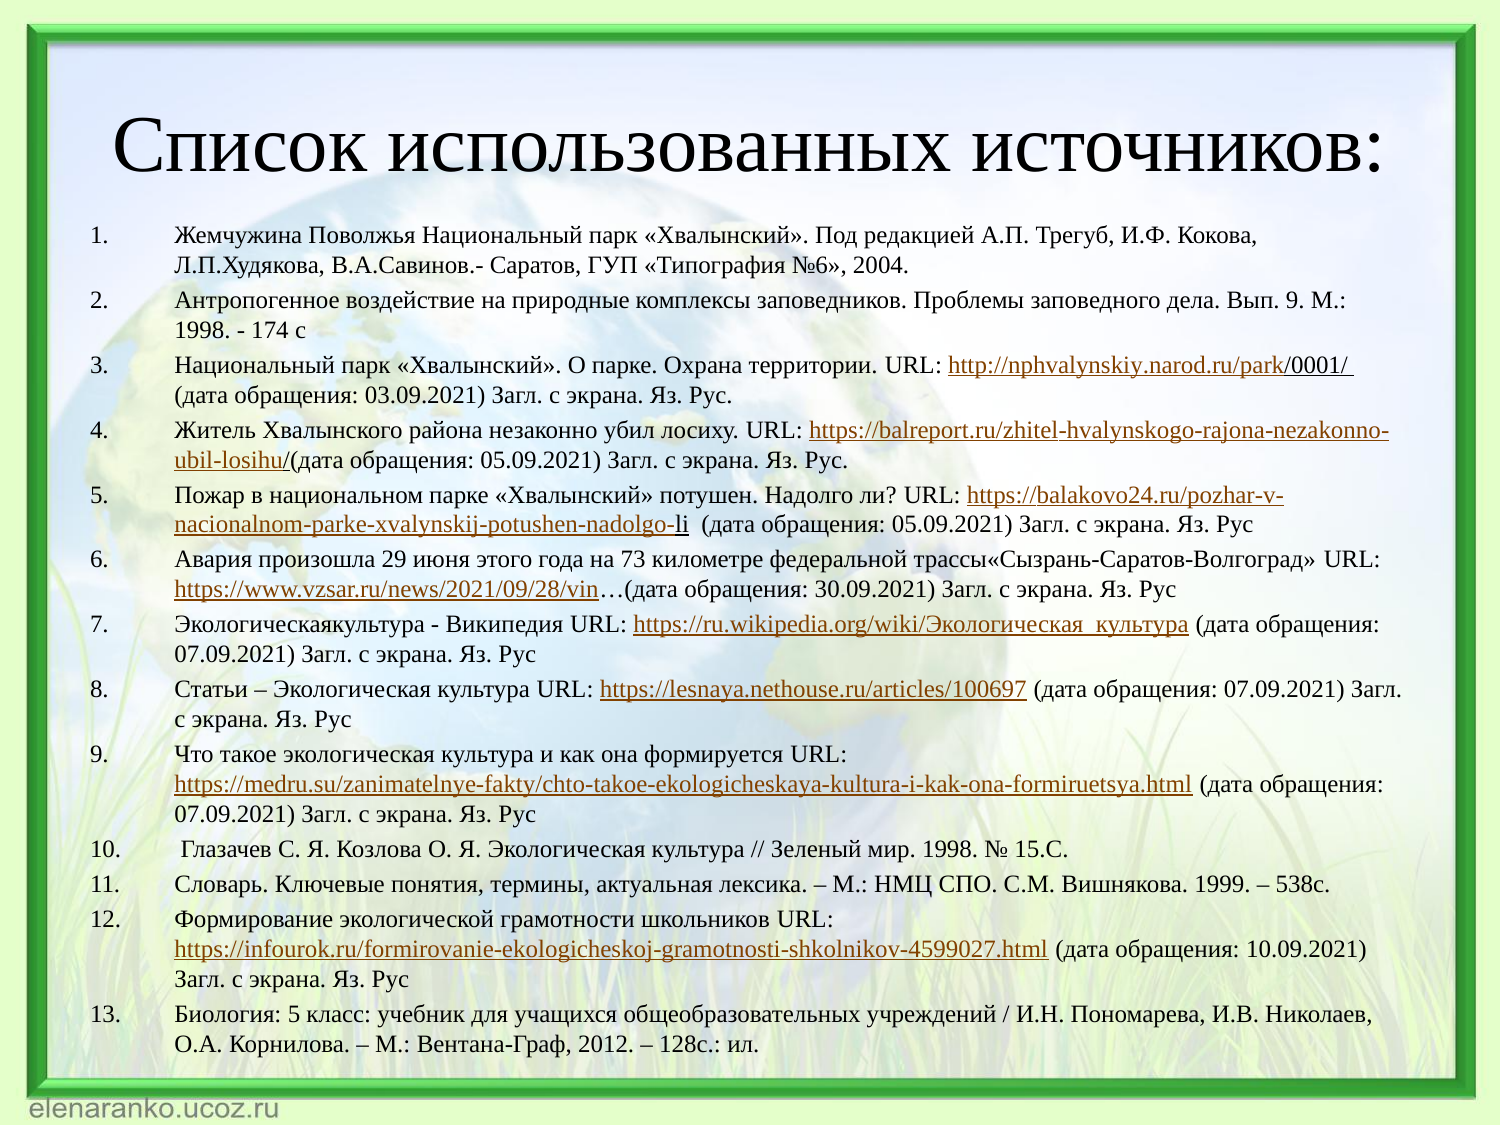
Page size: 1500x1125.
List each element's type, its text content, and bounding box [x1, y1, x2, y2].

title Список использованных источников: [75, 45, 1425, 210]
list Жемчужина Поволжья Национальный парк «Хвалынский». Под редакцией А.П. Трегуб, И.Ф. Кокова, Л.П.Худякова, В.А.Савинов.- Саратов, ГУП «Типография №6», 2004. Антропогенное воздействие на природные комплексы заповедников. Проблемы заповедного дела. Вып. 9. М.: 1998. - 174 с Национальный парк «Хвалынский». О парке. Охрана территории. URL: http://nphvalynskiy.narod.ru/park/0001/ (дата обращения: 03.09.2021) Загл. с экрана. Яз. Рус. Житель Хвалынского района незаконно убил лосиху. URL: https://balreport.ru/zhitel-hvalynskogo-rajona-nezakonno-ubil-losihu/(дата обращения: 05.09.2021) Загл. с экрана. Яз. Рус. Пожар в национальном парке «Хвалынский» потушен. Надолго ли? URL: https://balakovo24.ru/pozhar-v-nacionalnom-parke-xvalynskij-potushen-nadolgo-li (дата обращения: 05.09.2021) Загл. с экрана. Яз. Рус Авария произошла 29 июня этого года на 73 километре федеральной трассы«Сызрань-Саратов-Волгоград» URL: https://www.vzsar.ru/news/2021/09/28/vin…(дата обращения: 30.09.2021) Загл. с экрана. Яз. Рус Экологическаякультура - Википедия URL: https://ru.wikipedia.org/wiki/Экологическая_культура (дата обращения: 07.09.2021) Загл. с экрана. Яз. Рус Статьи – Экологическая культура URL: https://lesnaya.nethouse.ru/articles/100697 (дата обращения: 07.09.2021) Загл. с экрана. Яз. Рус Что такое экологическая культура и как она формируется URL: https://medru.su/zanimatelnye-fakty/chto-takoe-ekologicheskaya-kultura-i-kak-ona-formiruetsya.html (дата обращения: 07.09.2021) Загл. с экрана. Яз. Рус Глазачев С. Я. Козлова О. Я. Экологическая культура // Зеленый мир. 1998. № 15.С. Словарь. Ключевые понятия, термины, актуальная лексика. – М.: НМЦ СПО. С.М. Вишнякова. 1999. – 538с. Формирование экологической грамотности школьников URL: https://infourok.ru/formirovanie-ekologicheskoj-gramotnosti-shkolnikov-4599027.html (дата обращения: 10.09.2021) Загл. с экрана. Яз. Рус Биология: 5 класс: учебник для учащихся общеобразовательных учреждений / И.Н. Пономарева, И.В. Николаев, О.А. Корнилова. – М.: Вентана-Граф, 2012. – 128с.: ил. [75, 210, 1425, 1043]
picture [0, 0, 1500, 1125]
